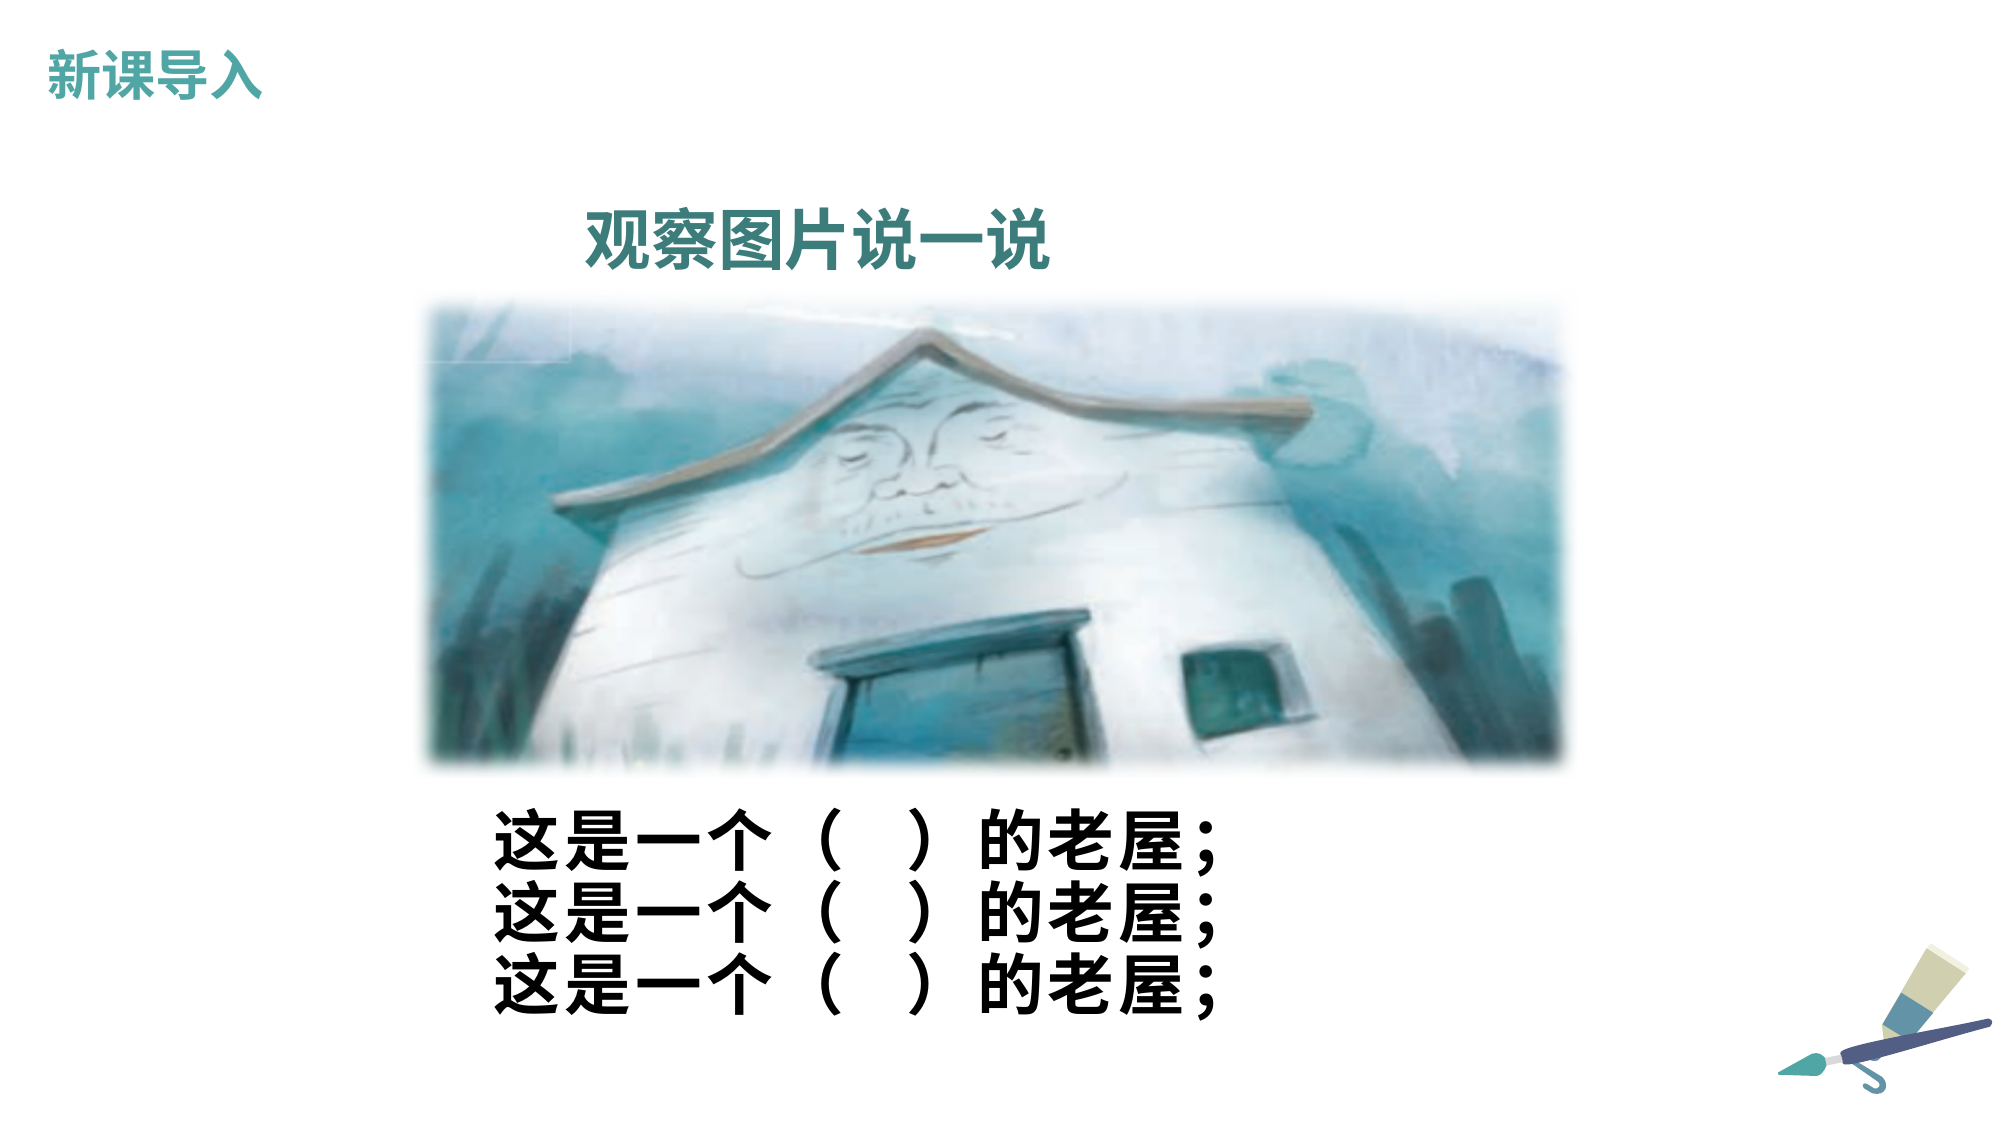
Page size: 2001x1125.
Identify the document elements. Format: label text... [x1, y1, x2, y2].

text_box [1811, 945, 1974, 1125]
text_box 观察图片说一说 [565, 188, 1377, 288]
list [413, 289, 1578, 778]
title 这是一个（ ）的老屋； 这是一个（ ）的老屋； 这是一个（ ）的老屋； [474, 798, 1521, 1044]
text_box 新课导入 [32, 33, 347, 114]
